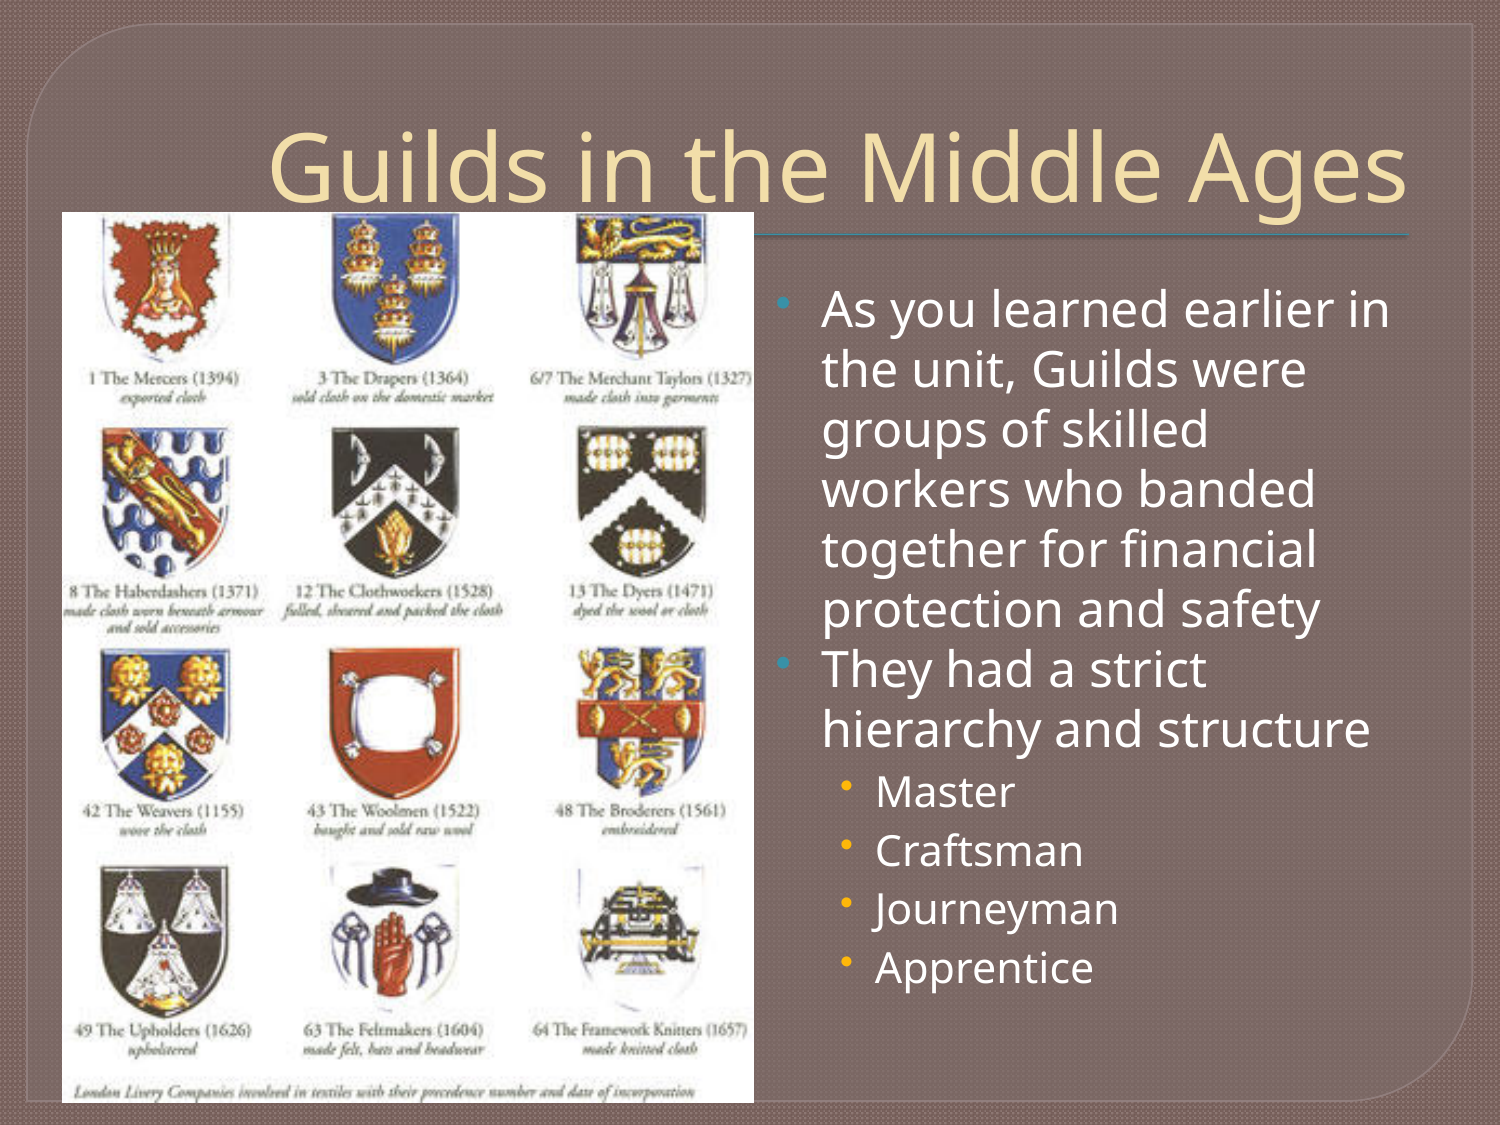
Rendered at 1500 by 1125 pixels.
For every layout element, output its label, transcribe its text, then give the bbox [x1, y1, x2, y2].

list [62, 212, 754, 1103]
list As you learned earlier in the unit, Guilds were groups of skilled workers who banded together for financial protection and safety They had a strict hierarchy and structure Master Craftsman Journeyman Apprentice [762, 270, 1425, 1013]
title Guilds in the Middle Ages [75, 41, 1425, 230]
